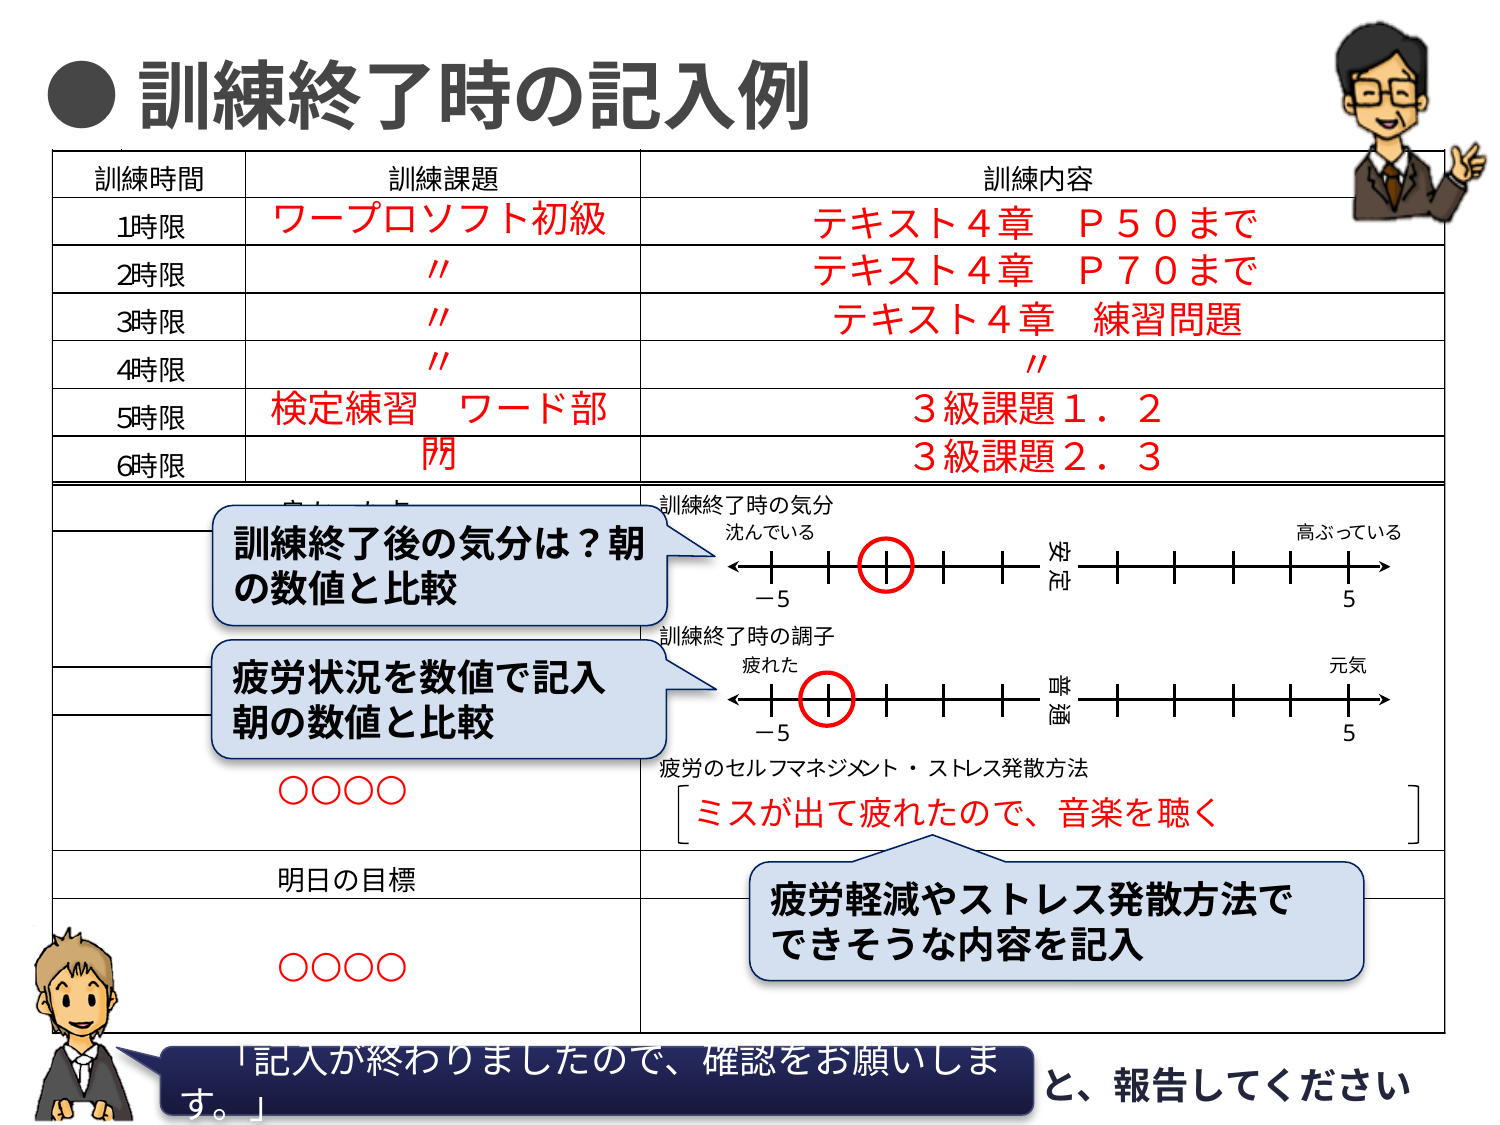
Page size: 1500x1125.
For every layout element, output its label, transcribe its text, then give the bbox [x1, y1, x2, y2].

text_box 「記入が終わりましたので、確認をお願いします。」 [209, 1049, 1034, 1116]
text_box と、報告してください [1025, 1054, 1447, 1115]
title ●訓練終了時の記入例 [29, 30, 976, 157]
picture [0, 7, 1500, 1125]
